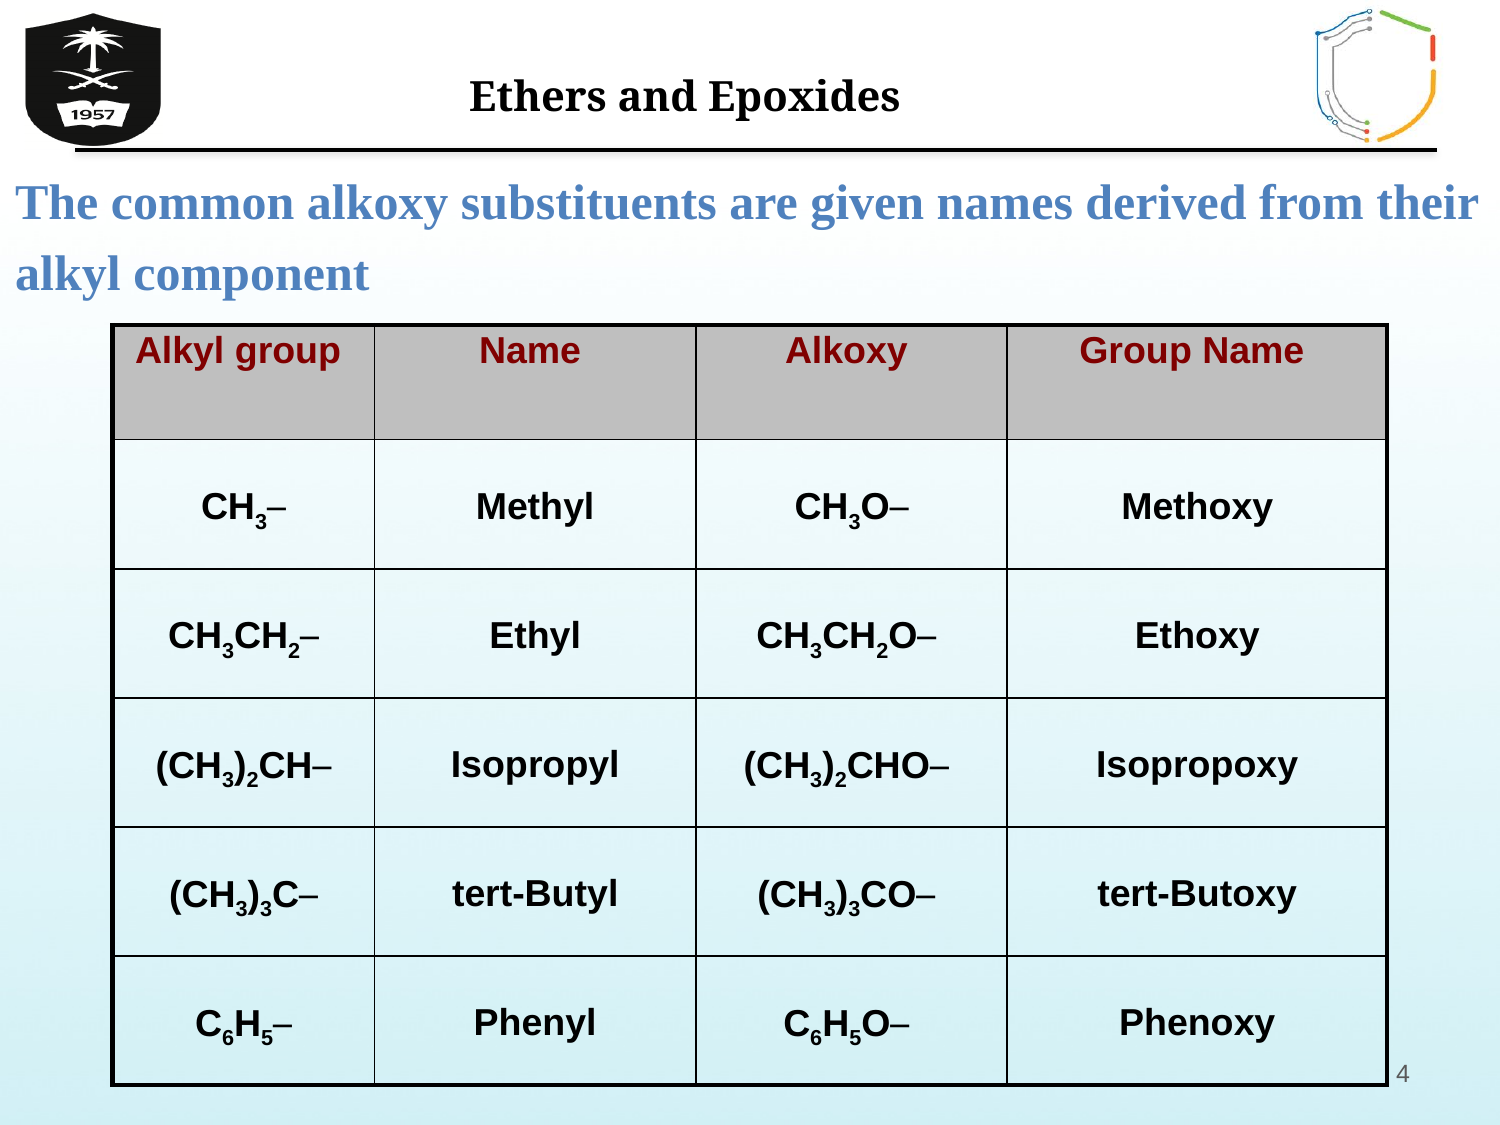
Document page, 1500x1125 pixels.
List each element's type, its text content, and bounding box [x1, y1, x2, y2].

table_cell Ethoxy [1008, 570, 1385, 697]
table_cell Ethyl [375, 570, 695, 697]
table_cell tert-Butoxy [1008, 828, 1385, 955]
table_cell Phenyl [375, 957, 695, 1083]
table_cell C6H5O– [697, 957, 1006, 1083]
table_header Name [375, 327, 695, 439]
table_cell (CH3)3CO– [697, 828, 1006, 955]
table_cell Phenoxy [1008, 957, 1385, 1083]
table_cell CH3CH2– [115, 570, 374, 697]
table_cell Methoxy [1008, 440, 1385, 568]
table_cell CH3CH2O– [697, 570, 1006, 697]
table_cell (CH3)3C– [115, 828, 374, 955]
table_cell CH3– [115, 440, 374, 568]
table_header Alkoxy [697, 327, 1006, 439]
picture [0, 0, 1500, 165]
table_cell Isopropyl [375, 699, 695, 826]
text_box The common alkoxy substituents are given names derived from their alkyl component [0, 162, 1500, 308]
table_cell tert-Butyl [375, 828, 695, 955]
table_cell CH3O– [697, 440, 1006, 568]
table_header Group Name [1008, 327, 1385, 439]
table_cell C6H5– [115, 957, 374, 1083]
table_cell (CH3)2CH– [115, 699, 374, 826]
table_cell Isopropoxy [1008, 699, 1385, 826]
slide_number 4 [1074, 1042, 1425, 1103]
table_cell Methyl [375, 440, 695, 568]
picture [0, 308, 1500, 1125]
text_box Ethers and Epoxides [454, 62, 916, 128]
table_cell (CH3)2CHO– [697, 699, 1006, 826]
table_header Alkyl group [115, 327, 374, 439]
